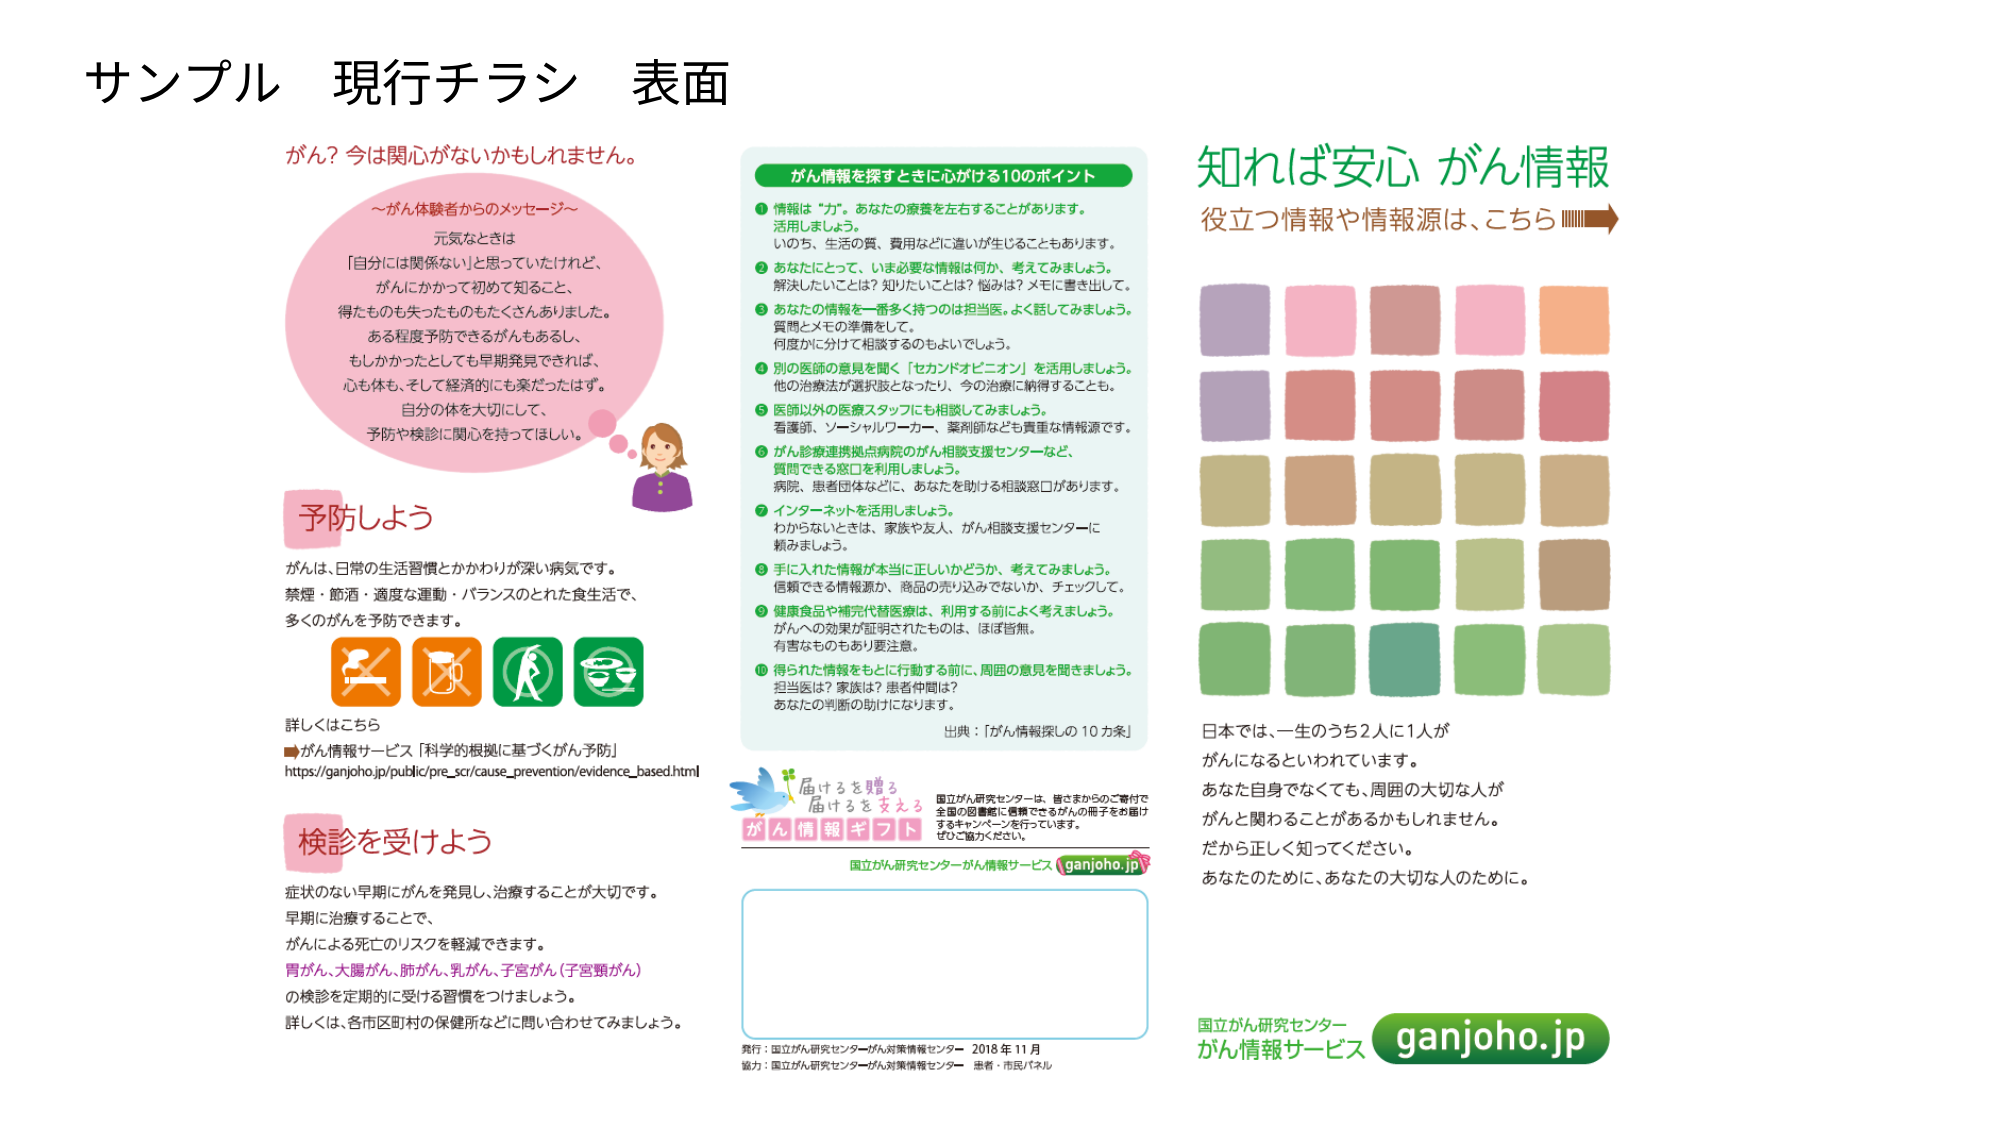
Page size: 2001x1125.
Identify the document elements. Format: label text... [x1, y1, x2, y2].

picture [264, 123, 1628, 1078]
text_box サンプル 現行チラシ 表面 [68, 43, 821, 119]
